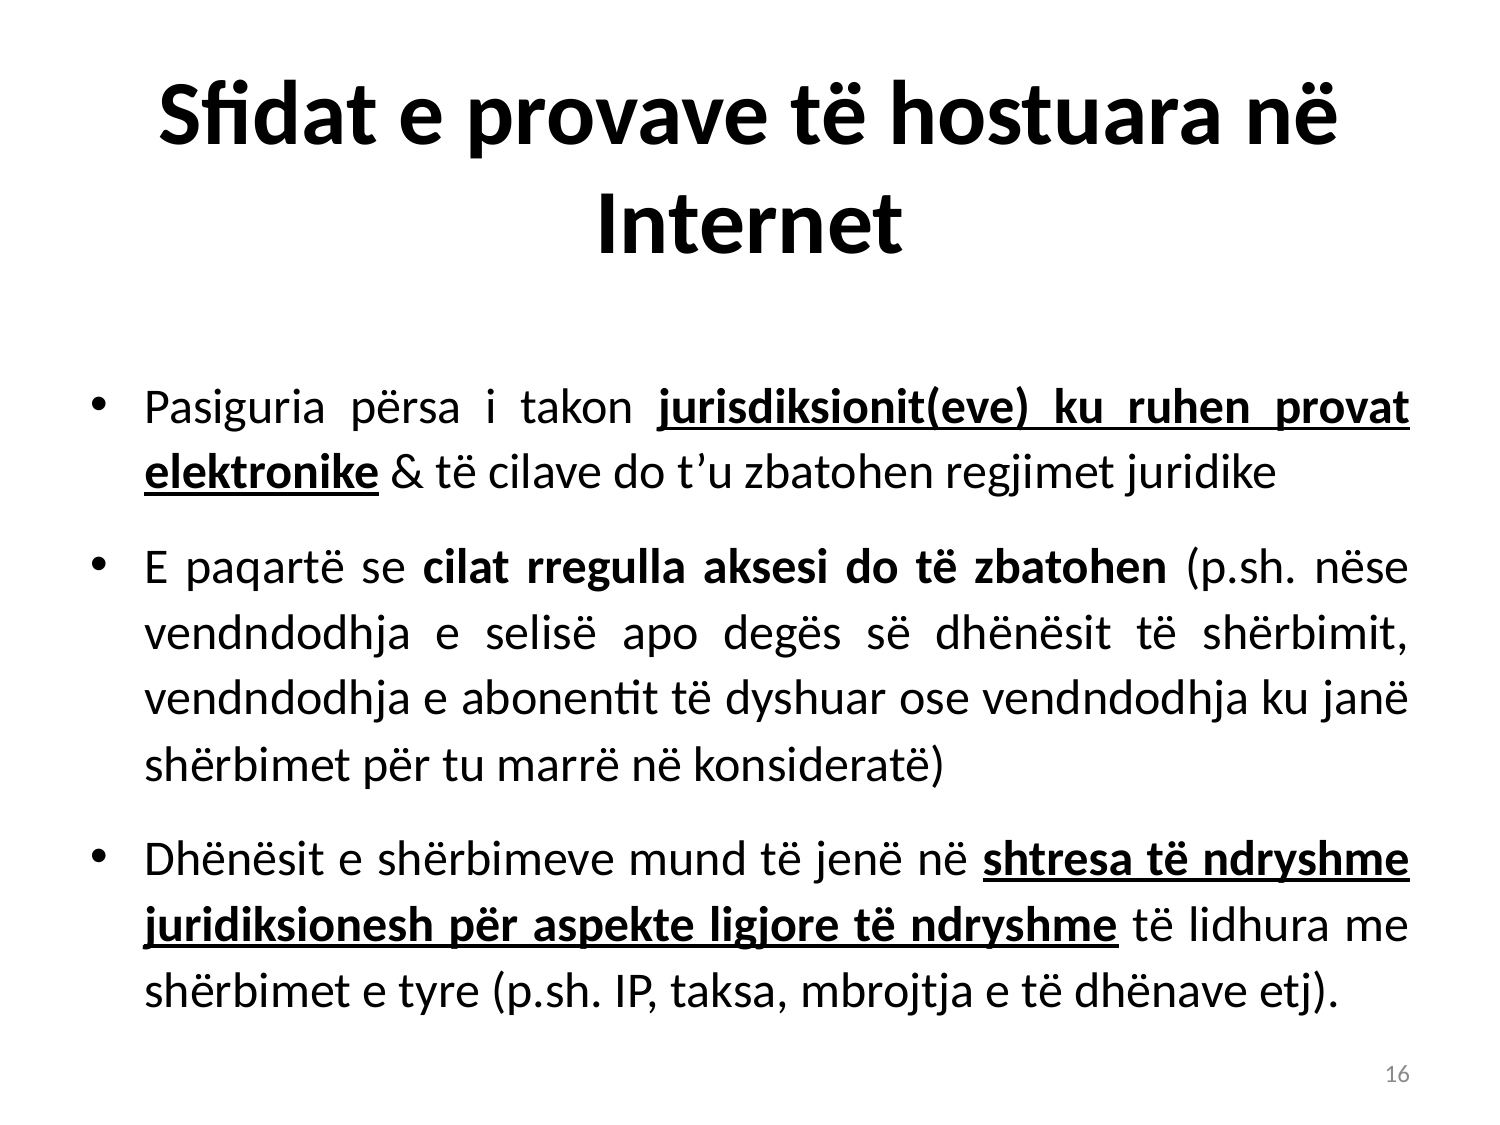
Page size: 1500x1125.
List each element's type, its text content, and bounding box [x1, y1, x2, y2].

list Pasiguria përsa i takon jurisdiksionit(eve) ku ruhen provat elektronike & të cilave do t’u zbatohen regjimet juridike E paqartë se cilat rregulla aksesi do të zbatohen (p.sh. nëse vendndodhja e selisë apo degës së dhënësit të shërbimit, vendndodhja e abonentit të dyshuar ose vendndodhja ku janë shërbimet për tu marrë në konsideratë) Dhënësit e shërbimeve mund të jenë në shtresa të ndryshme juridiksionesh për aspekte ligjore të ndryshme të lidhura me shërbimet e tyre (p.sh. IP, taksa, mbrojtja e të dhënave etj). [75, 359, 1425, 1042]
title Sfidat e provave të hostuara në Internet [75, 45, 1425, 273]
slide_number 16 [1074, 1042, 1425, 1103]
